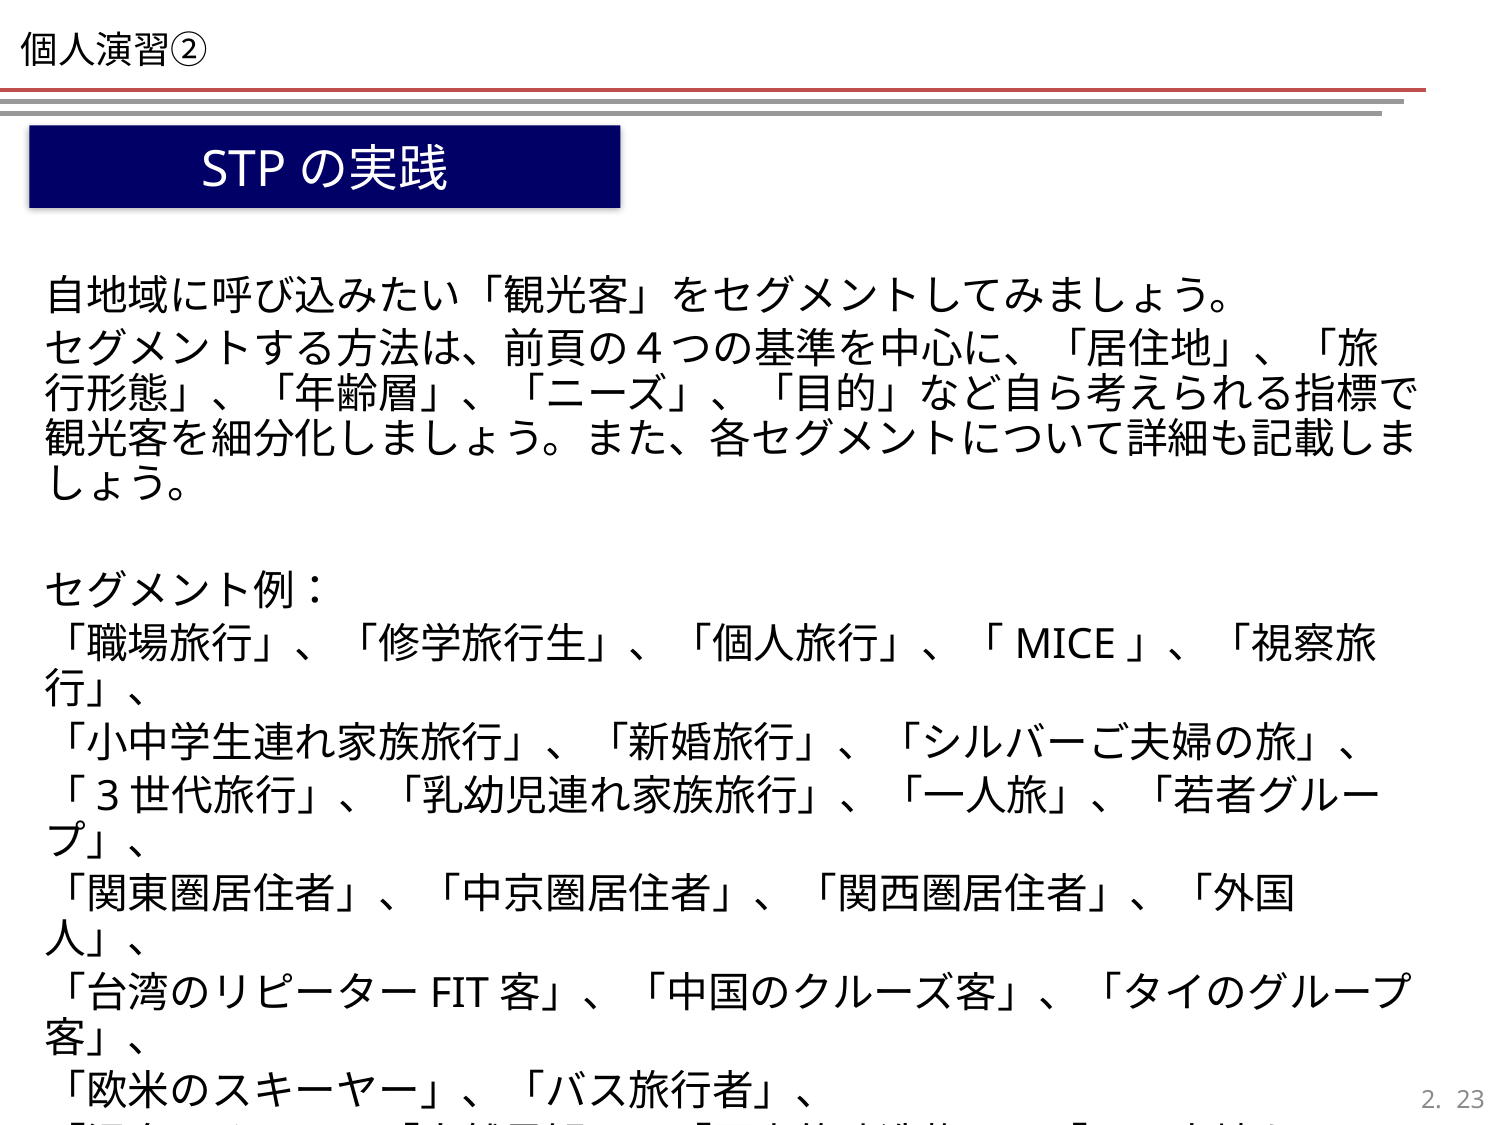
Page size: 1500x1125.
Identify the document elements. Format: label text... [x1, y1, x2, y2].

title 個人演習② [5, 18, 1424, 79]
text_box STPの実践 [29, 125, 621, 208]
slide_number 22 [1381, 1065, 1500, 1125]
text_box 自地域に呼び込みたい「観光客」をセグメントしてみましょう。 セグメントする方法は、前頁の４つの基準を中心に、「居住地」、「旅行形態」、「年齢層」、「ニーズ」、「目的」など自ら考えられる指標で観光客を細分化しましょう。また、各セグメントについて詳細も記載しましょう。 セグメント例： 「職場旅行」、「修学旅行生」、「個人旅行」、「MICE」、「視察旅行」、 「小中学生連れ家族旅行」、「新婚旅行」、「シルバーご夫婦の旅」、 「3世代旅行」、「乳幼児連れ家族旅行」、「一人旅」、「若者グループ」、 「関東圏居住者」、「中京圏居住者」、「関西圏居住者」、「外国人」、 「台湾のリピーターFIT客」、「中国のクルーズ客」、「タイのグループ客」、 「欧米のスキーヤー」、「バス旅行者」、 「温泉めぐり」、「自然景観」、「歴史的建造物」、「その土地ならではの体験をしたい」、「恐竜博物館に行きたい」、「蟹を食べたい」、「海の幸を満喫したい」、「地元民と交流したい」、「パワースポットめぐり」、「女子旅」、「歴女」など・・・ [27, 265, 1437, 1072]
